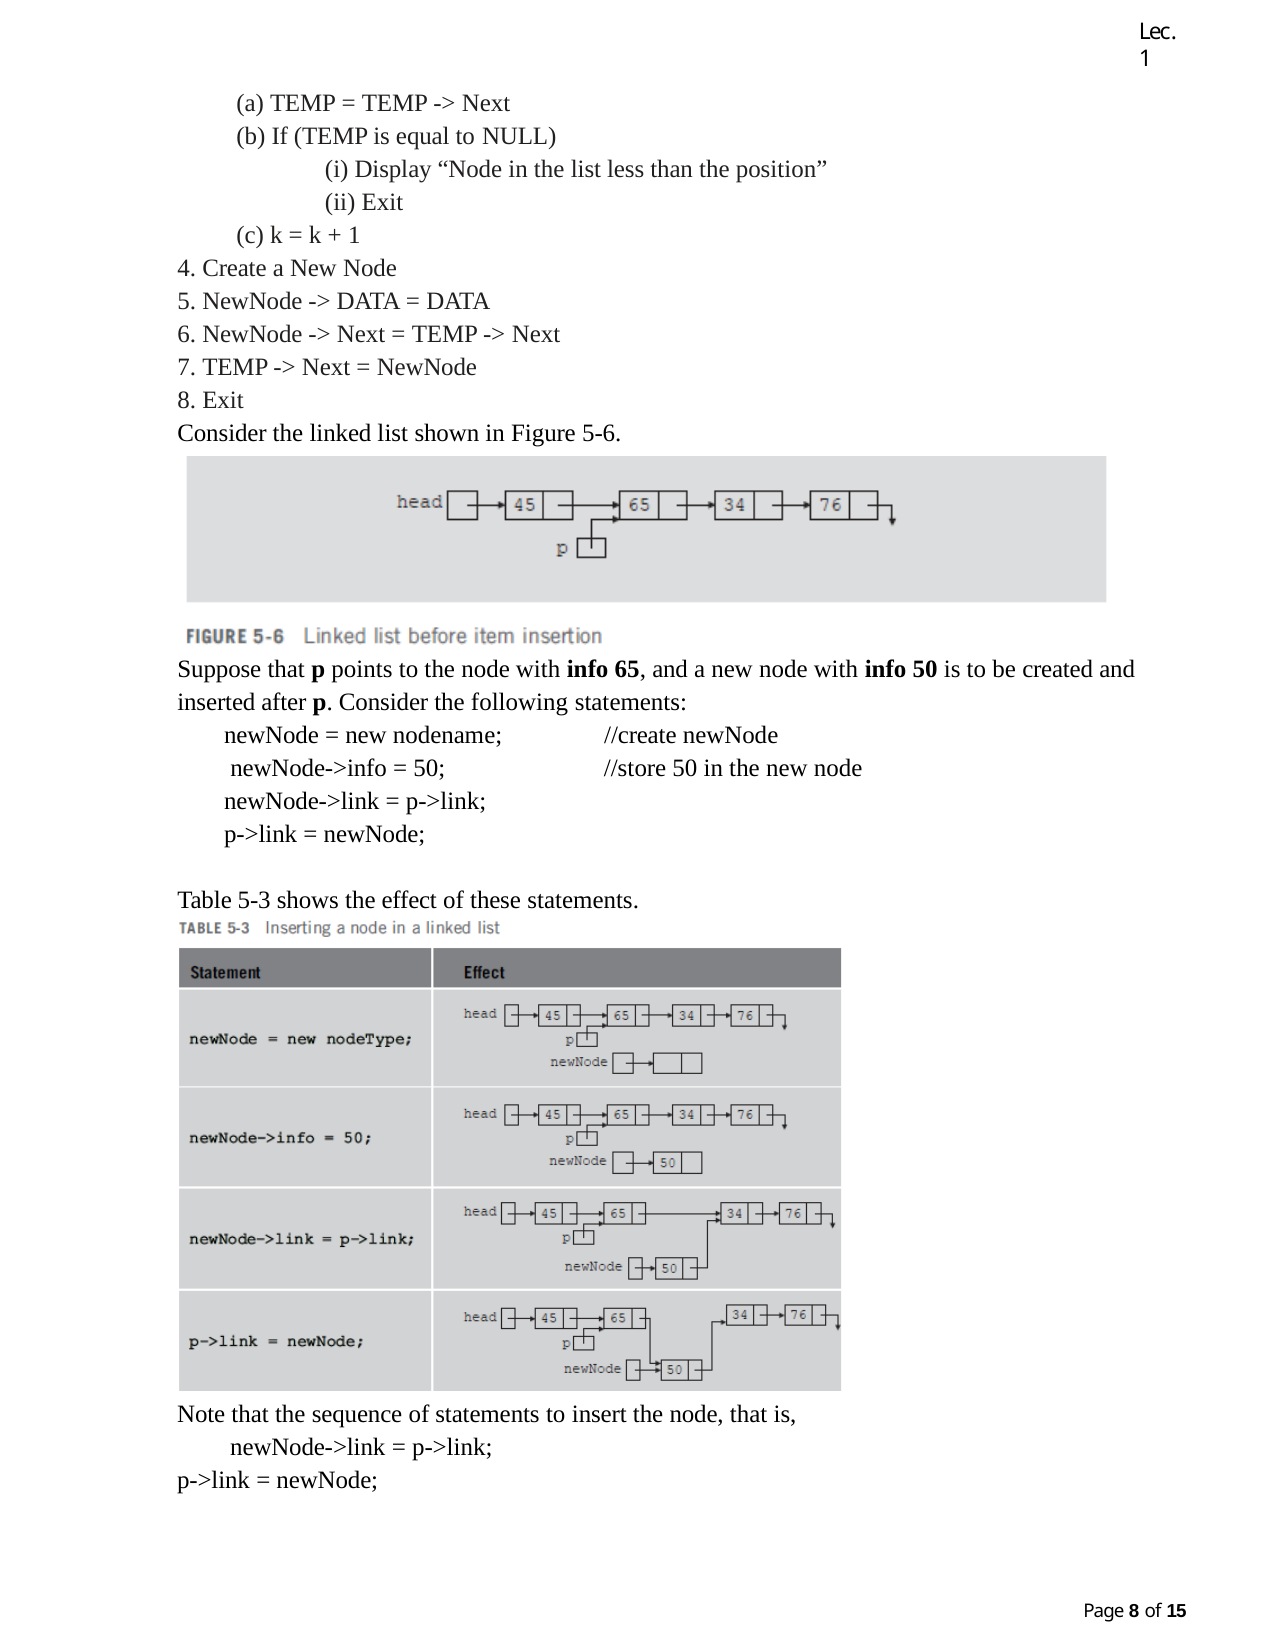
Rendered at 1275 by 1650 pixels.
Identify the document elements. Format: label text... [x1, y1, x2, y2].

text_box Table 5-3 shows the effect of these statements. [175, 881, 648, 914]
text_box Note that the sequence of statements to insert the node, that is, newNode->link = p->link; p->link = newNode; [175, 1392, 804, 1494]
text_box [186, 456, 1107, 645]
text_box Lec.1 [1136, 14, 1190, 72]
text_box newNode = new nodename; newNode->info = 50; newNode->link = p->link; p->link = newNode; [222, 713, 507, 847]
text_box TEMP = TEMP -> Next If (TEMP is equal to NULL) Display “Node in the list less than the position” Exit k = k + 1 Create a New Node NewNode -> DATA = DATA NewNode -> Next = TEMP -> Next TEMP -> Next = NewNode Exit Consider the linked list shown in Figure 5-6. [175, 81, 834, 447]
slide_number Page 10 of 15 [1081, 1601, 1189, 1650]
text_box Suppose that p points to the node with info 65, and a new node with info 50 is to be created and inserted after p. Consider the following statements: [175, 647, 1189, 716]
text_box //create newNode //store 50 in the new node [601, 713, 865, 782]
text_box [178, 920, 842, 1391]
